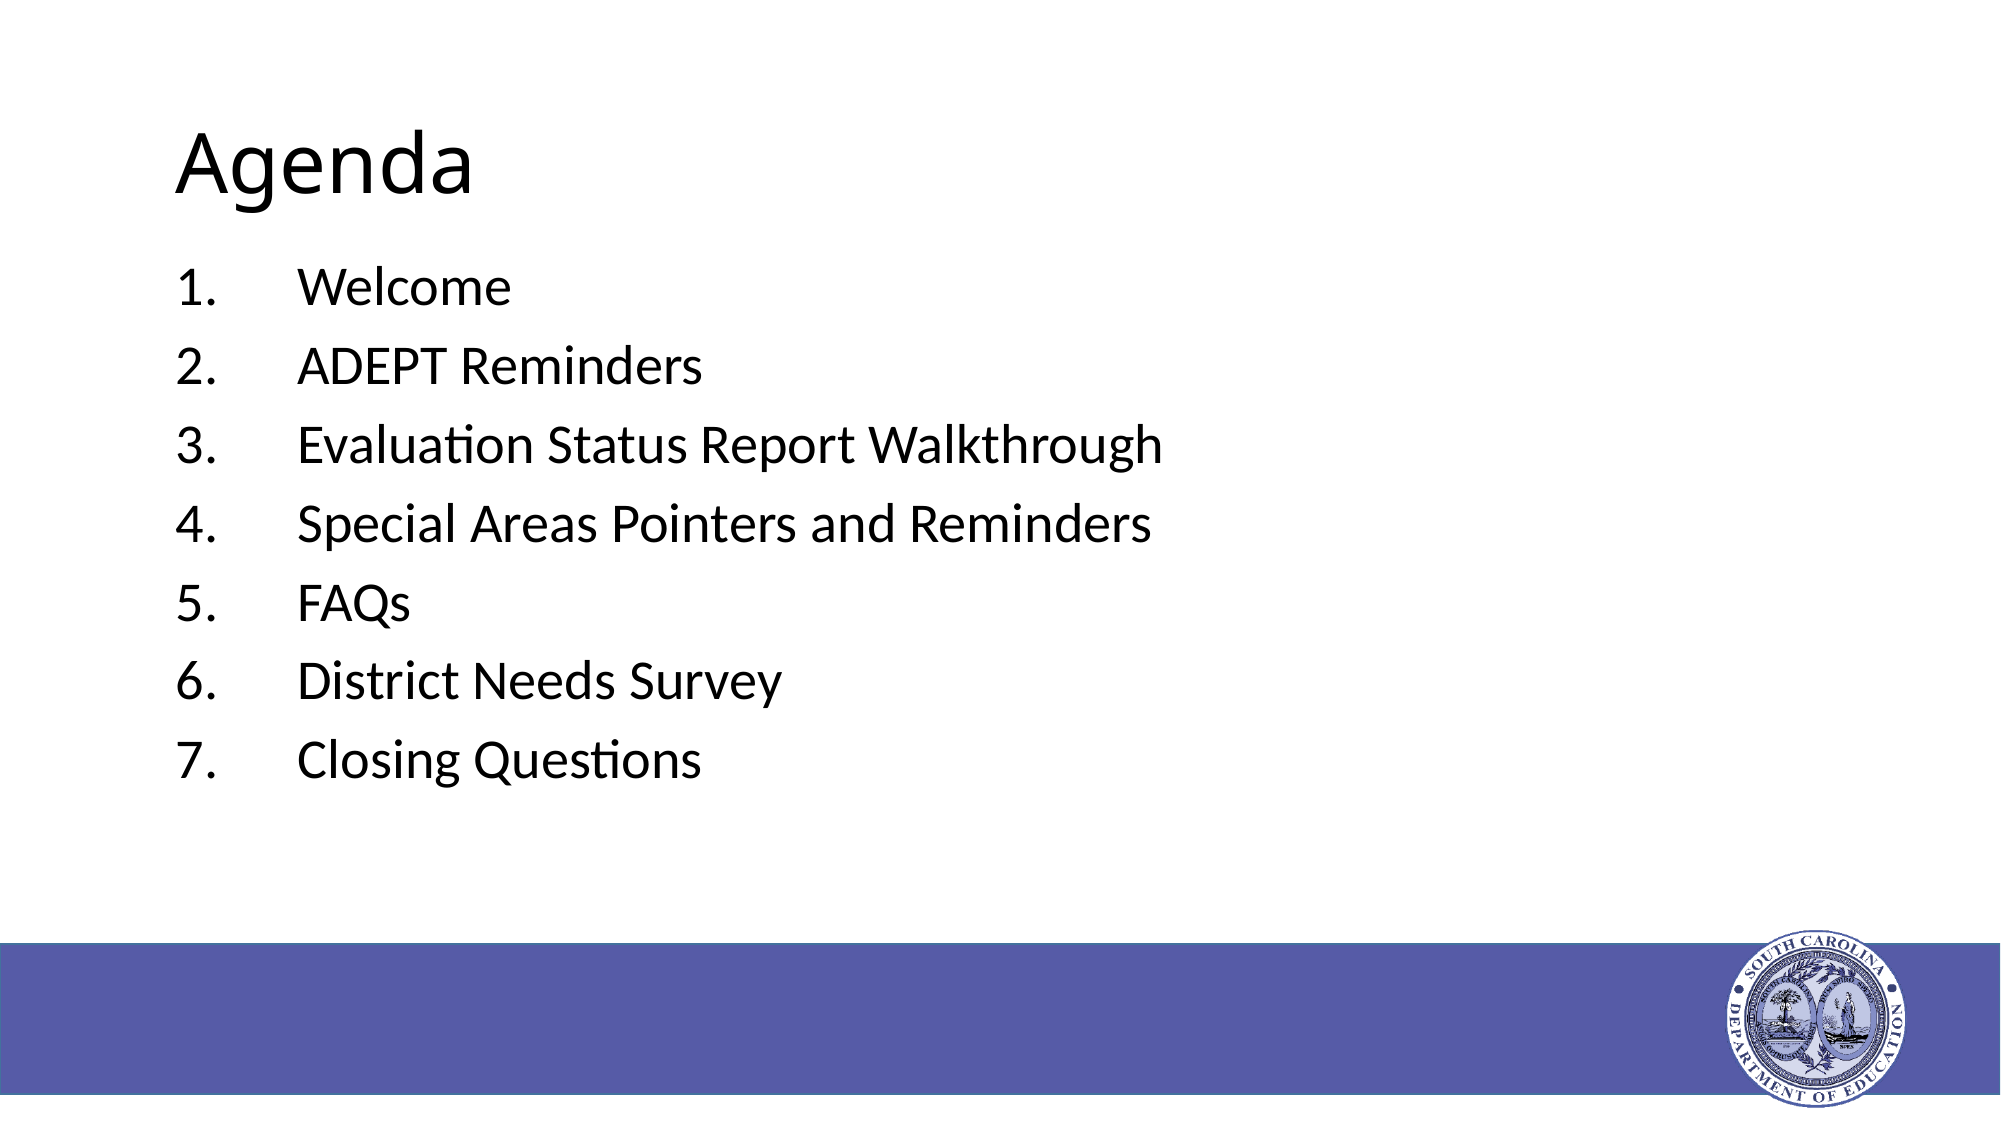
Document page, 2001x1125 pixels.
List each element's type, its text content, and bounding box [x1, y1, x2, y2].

list Welcome ADEPT Reminders Evaluation Status Report Walkthrough Special Areas Pointers and Reminders FAQs District Needs Survey Closing Questions [80, 148, 1881, 801]
title Agenda [160, 76, 1961, 257]
picture [1723, 928, 1907, 1109]
